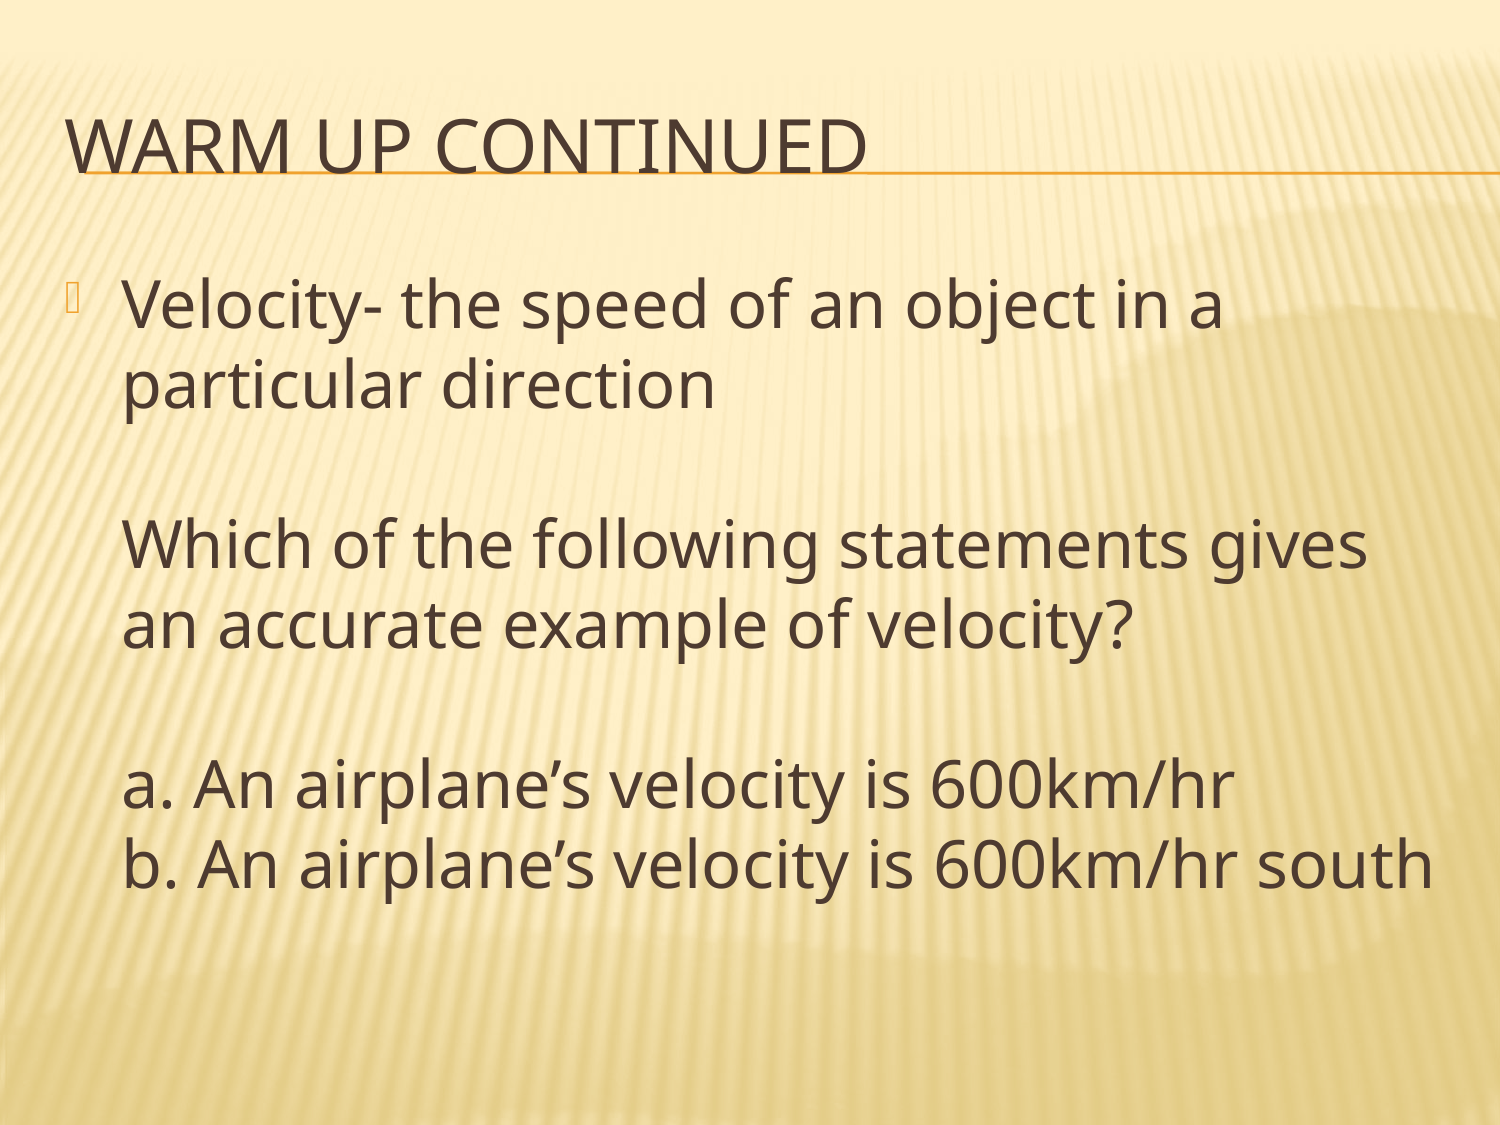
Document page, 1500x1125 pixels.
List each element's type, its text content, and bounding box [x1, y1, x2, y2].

list Velocity- the speed of an object in a particular direction Which of the following statements gives an accurate example of velocity? a. An airplane’s velocity is 600km/hr b. An airplane’s velocity is 600km/hr south [50, 254, 1475, 998]
title Warm up continued [50, 75, 1475, 213]
